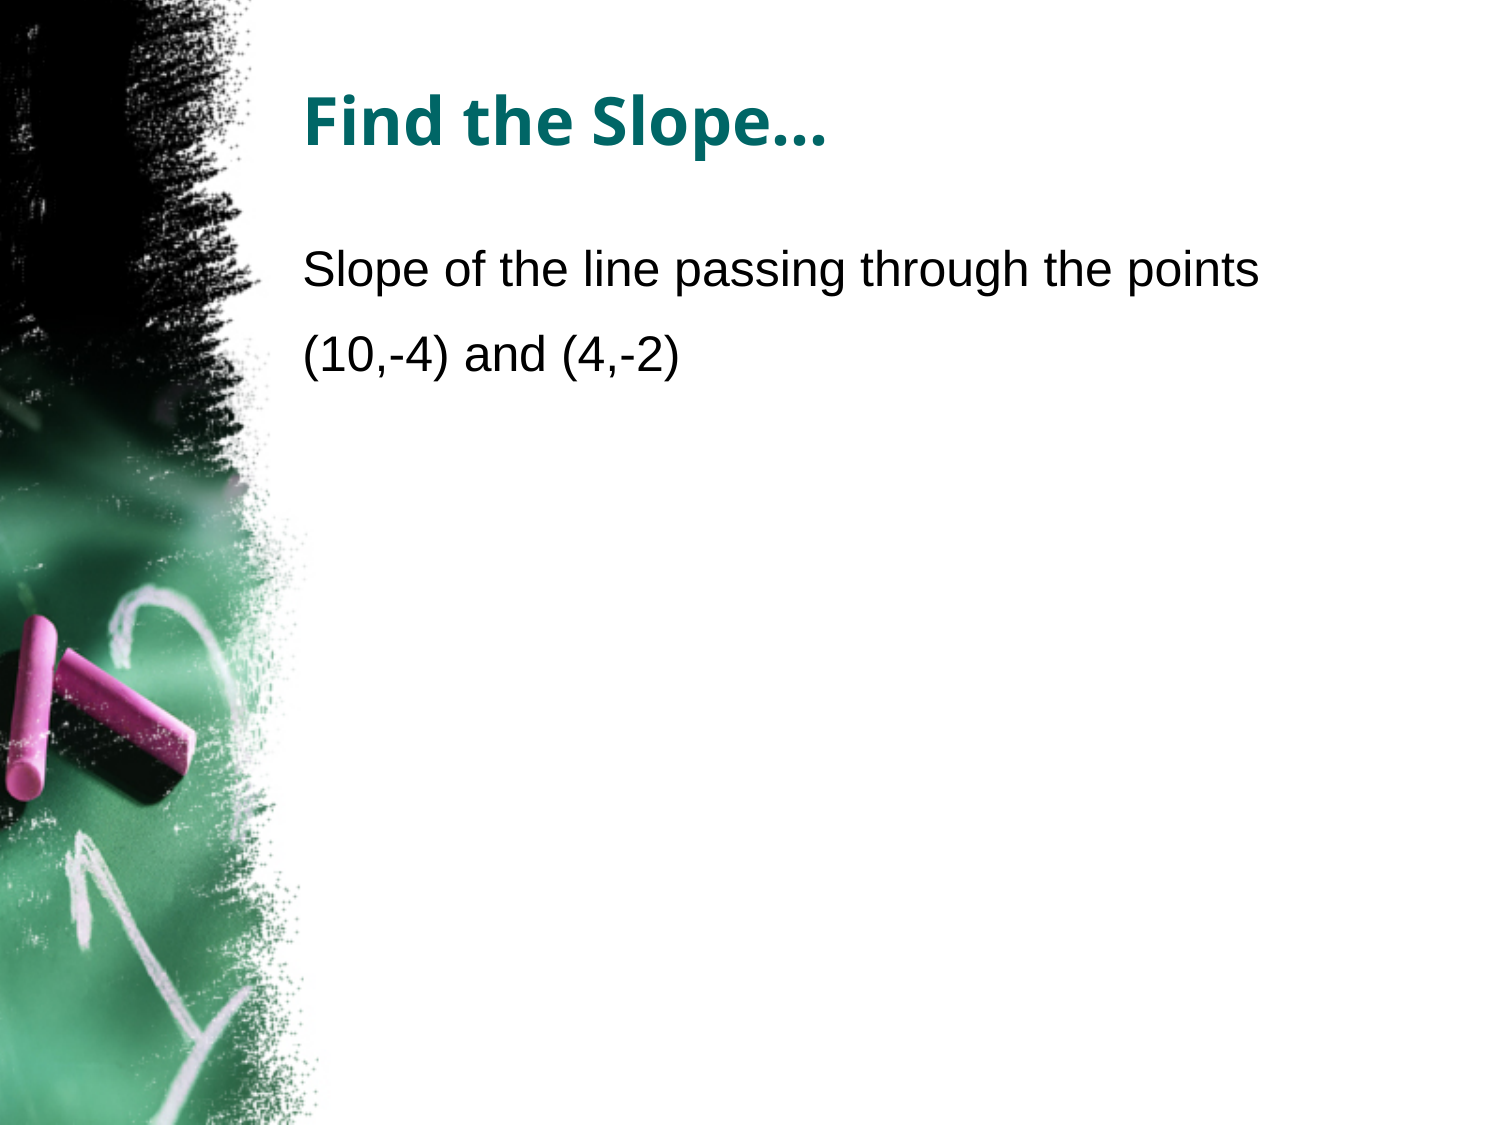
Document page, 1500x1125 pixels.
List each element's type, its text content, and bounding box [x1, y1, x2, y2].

list Slope of the line passing through the points (10,-4) and (4,-2) [287, 228, 1438, 980]
picture [0, 0, 1500, 1125]
title Find the Slope… [287, 49, 1438, 188]
